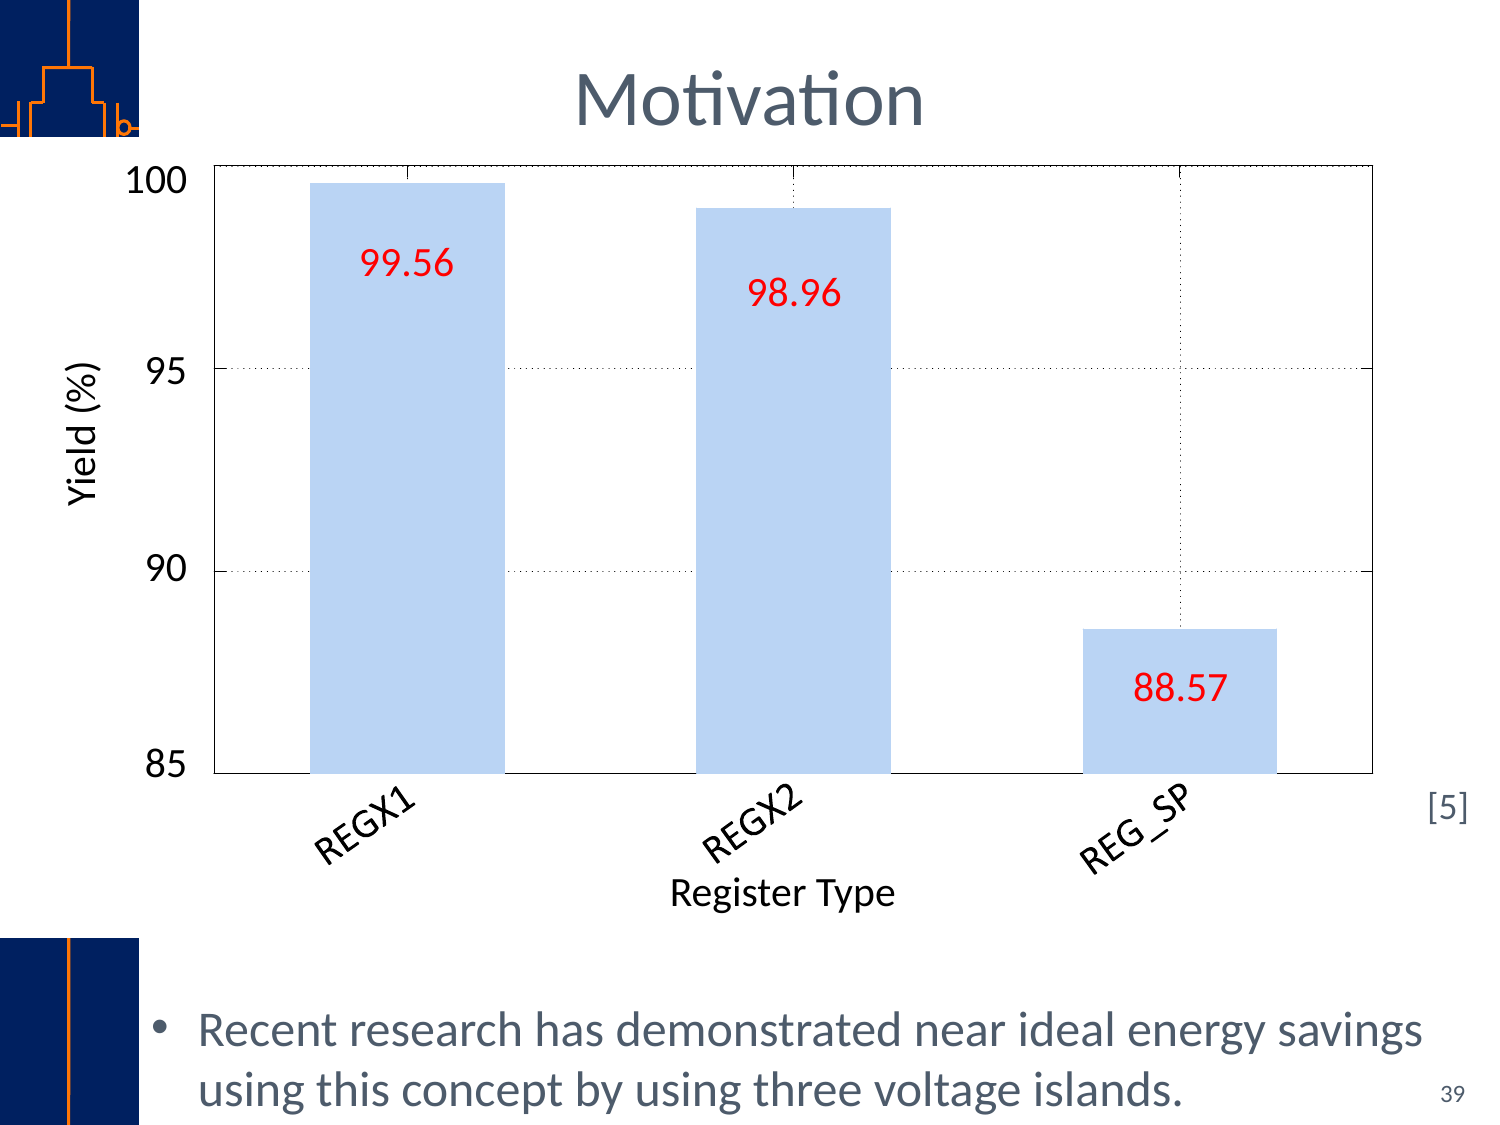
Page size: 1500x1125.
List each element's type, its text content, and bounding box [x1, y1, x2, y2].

text_box Recent research has demonstrated near ideal energy savings using this concept by using three voltage islands. [136, 988, 1500, 1124]
picture [0, 137, 1500, 938]
slide_number 39 [1425, 1062, 1488, 1123]
text_box Motivation [0, 38, 1500, 137]
